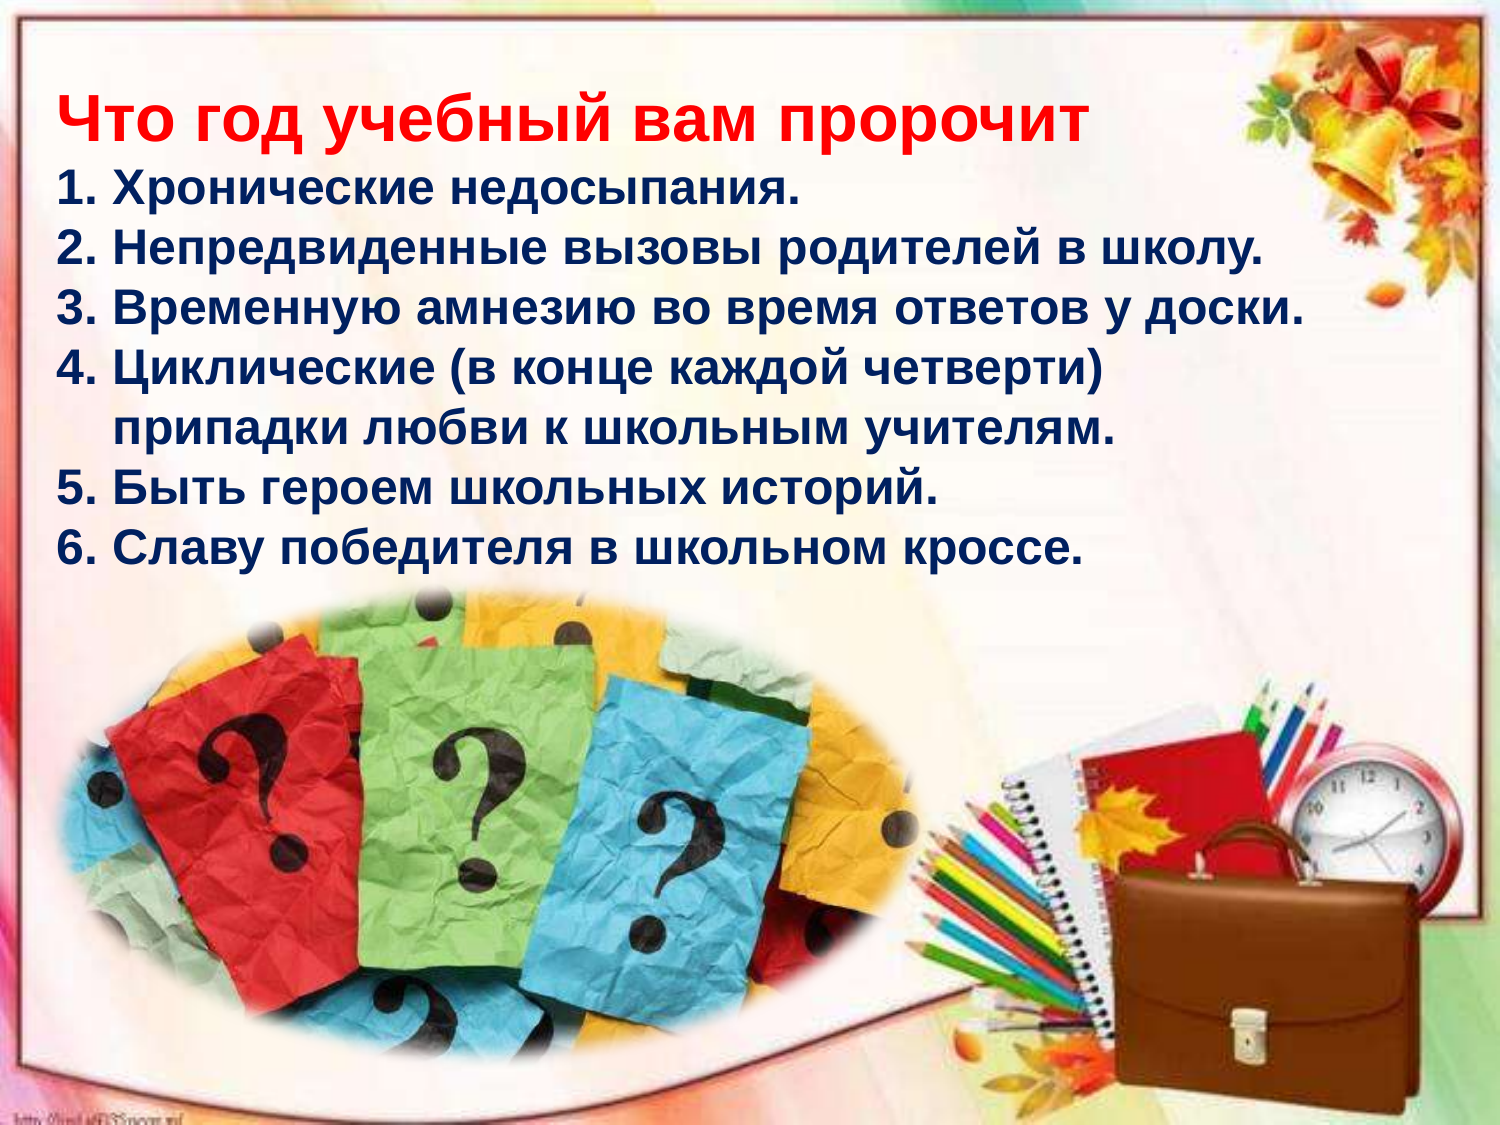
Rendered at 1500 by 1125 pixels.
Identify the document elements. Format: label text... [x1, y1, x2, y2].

text_box Что год учебный вам пророчит Хронические недосыпания. Непредвиденные вызовы родителей в школу. Временную амнезию во время ответов у доски. Циклические (в конце каждой четверти) припадки любви к школьным учителям. Быть героем школьных историй. Славу победителя в школьном кроссе. [41, 67, 1346, 582]
picture [0, 0, 1500, 1125]
